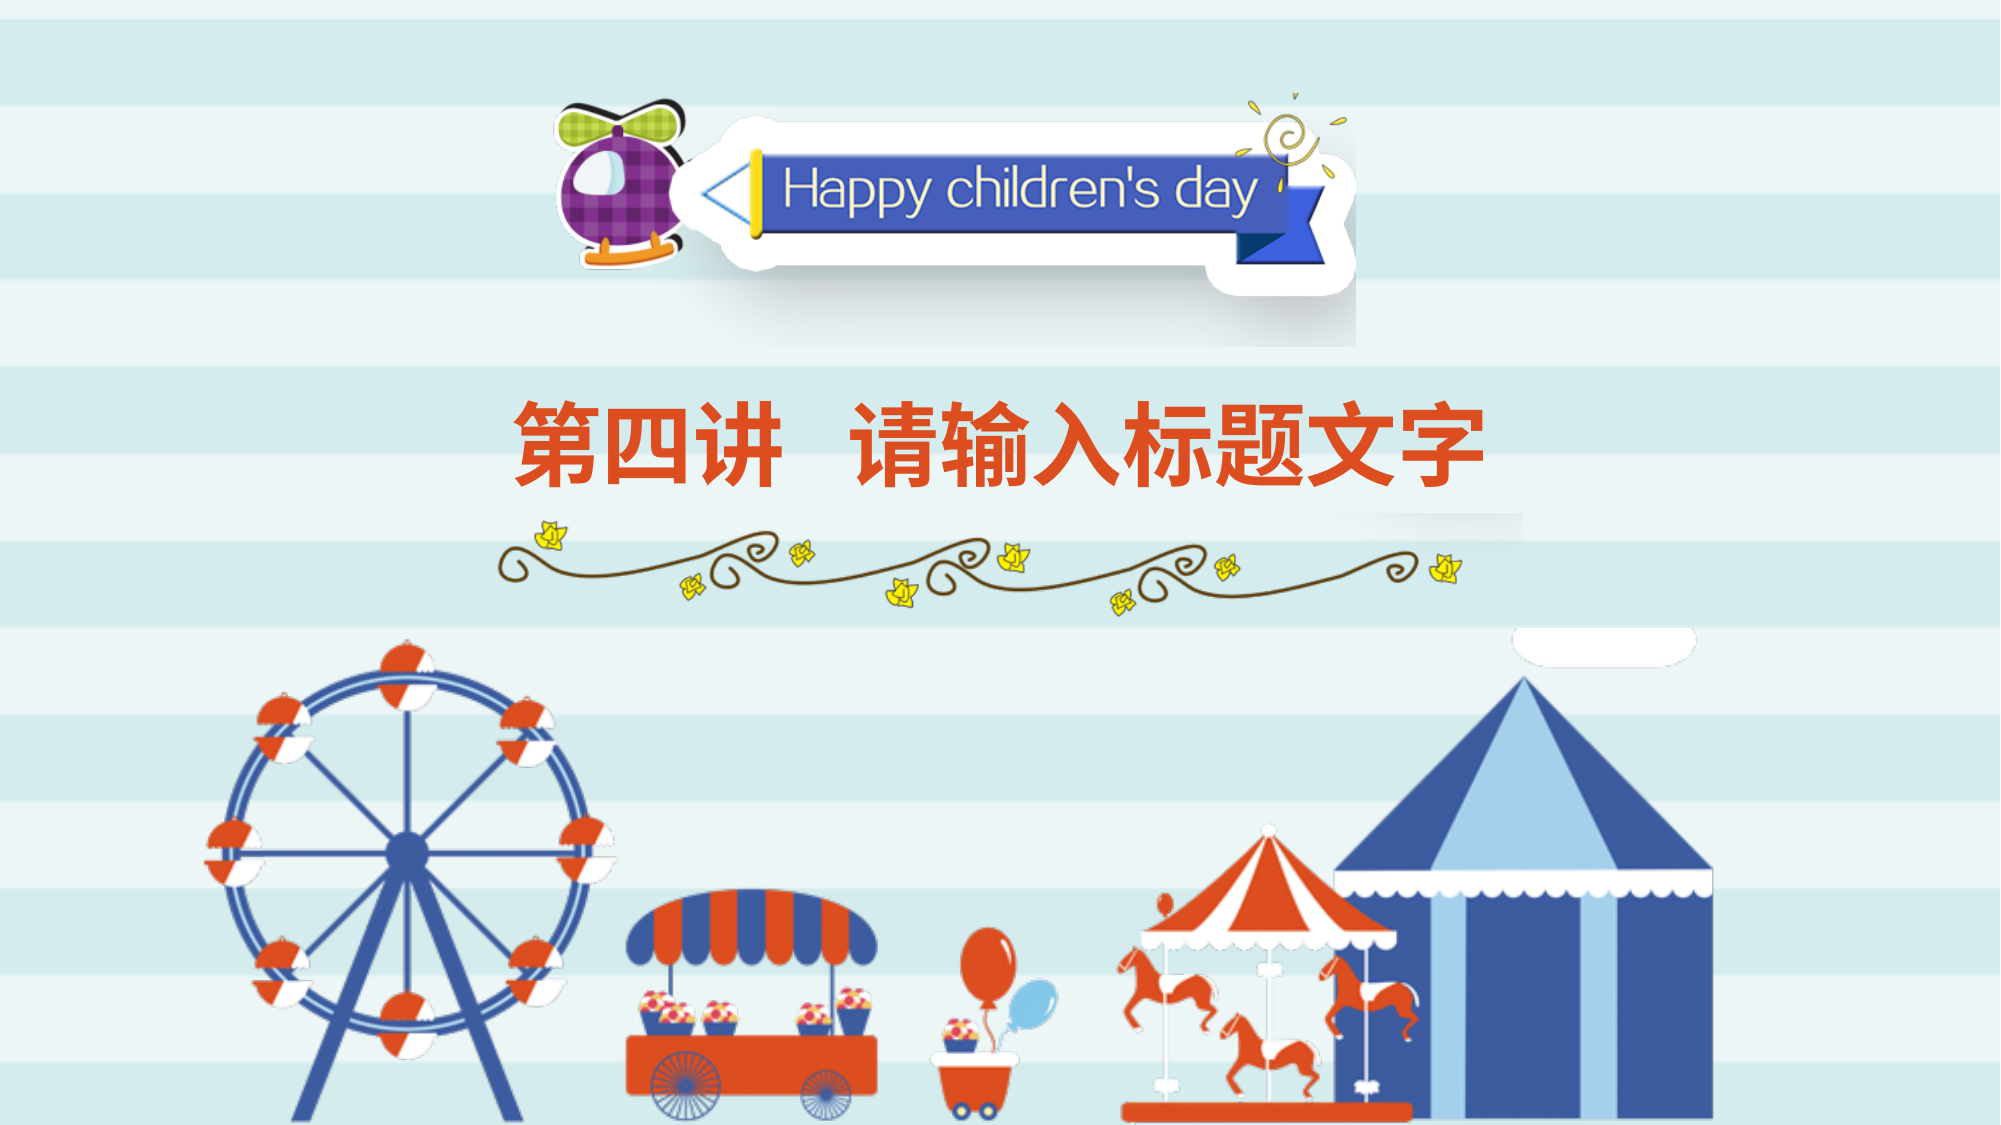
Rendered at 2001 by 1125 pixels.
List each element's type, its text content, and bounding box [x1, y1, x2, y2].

text_box 第四讲 请输入标题文字 [437, 380, 1563, 506]
picture [0, 0, 2001, 1125]
